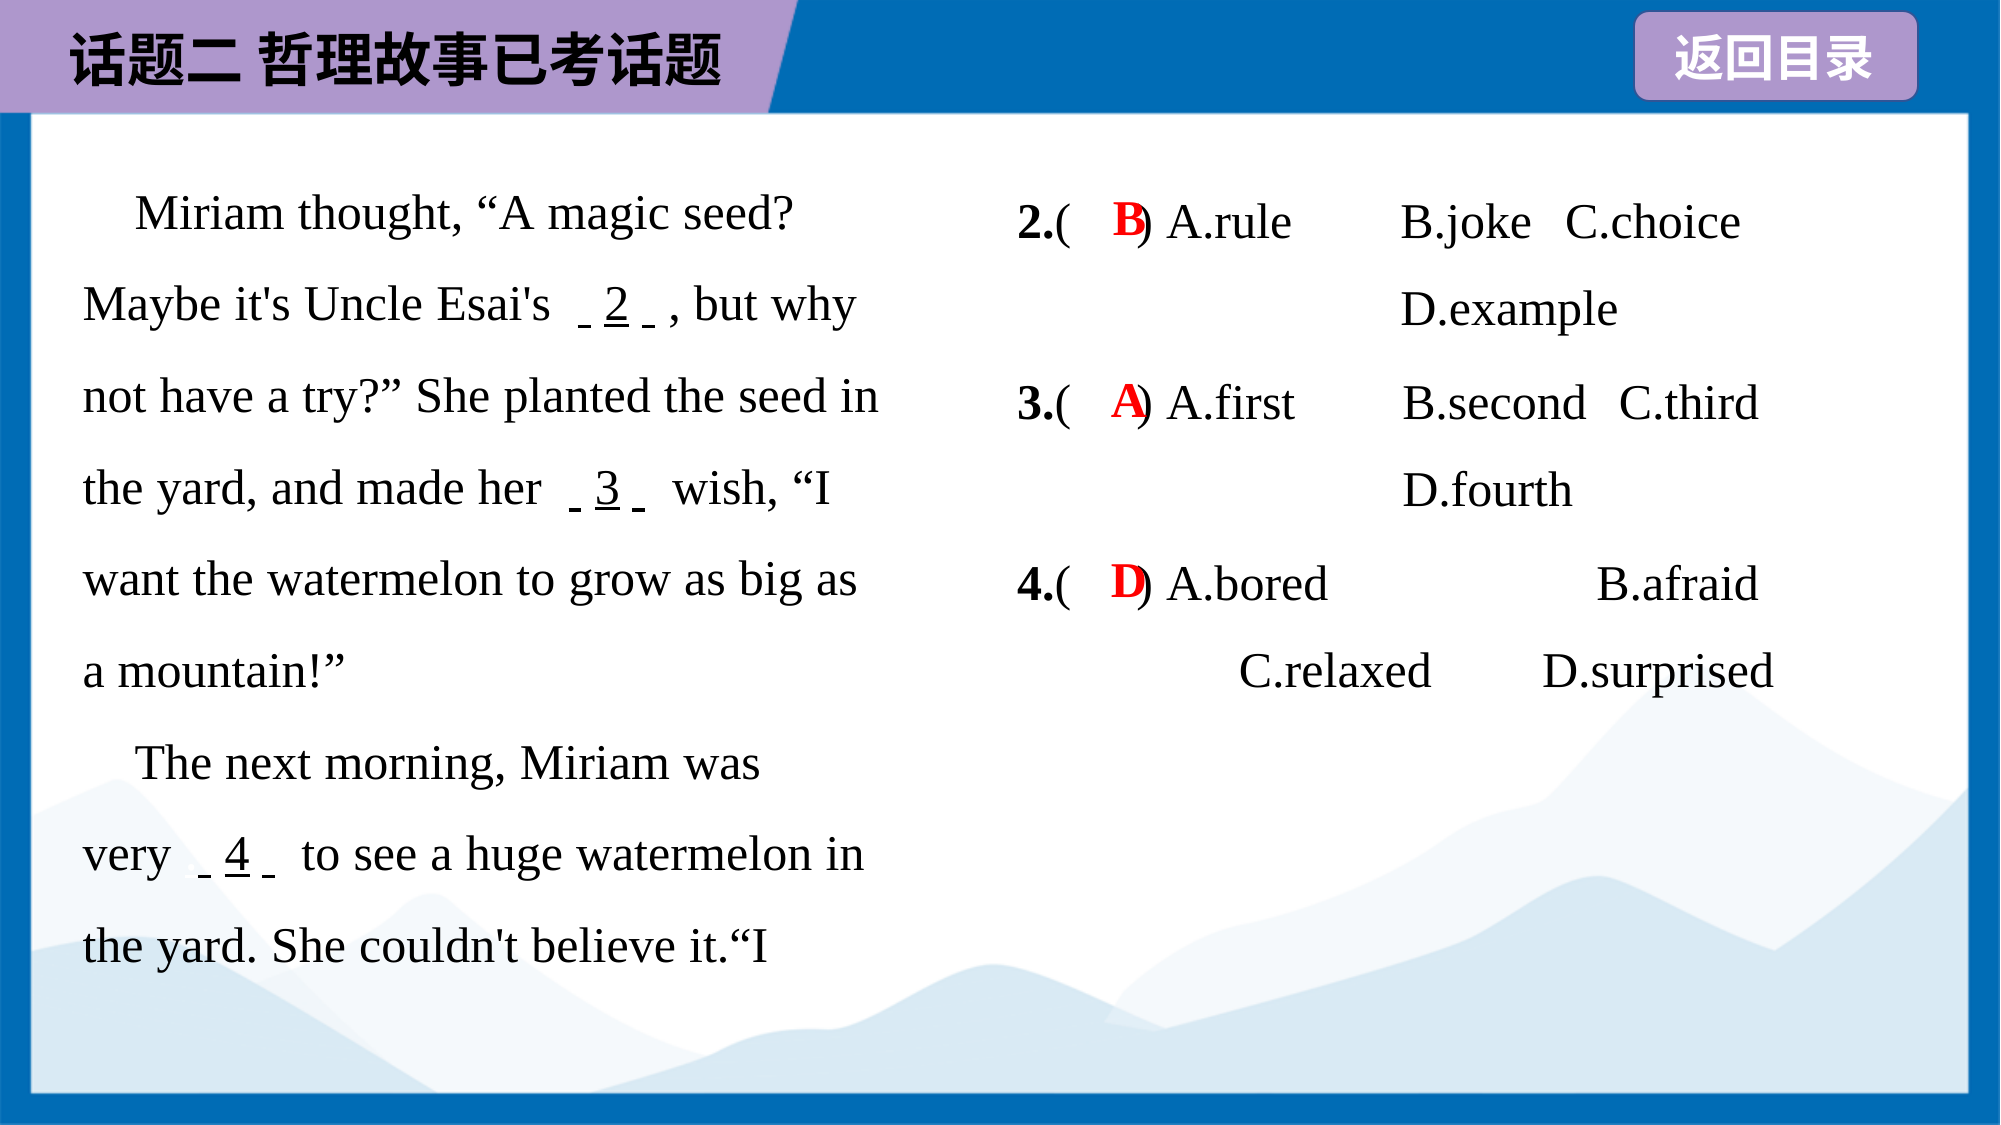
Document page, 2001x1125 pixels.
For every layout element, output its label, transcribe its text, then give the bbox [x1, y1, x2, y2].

text_box 2.( ) A.rule B.joke C.choice D.example [1016, 156, 1919, 327]
text_box 4.( ) A.bored B.afraid C.relaxed D.surprised [1016, 518, 1919, 689]
text_box B [1094, 158, 1165, 237]
text_box 3.( ) A.first B.second C.third D.fourth [1016, 337, 1919, 508]
text_box A [1092, 339, 1165, 418]
text_box Miriam thought, “A magic seed? Maybe it's Uncle Esai's . .2. ., but why not have a try?” She planted the seed in the yard, and made her . .3. . wish, “I want the watermelon to grow as big as a mountain!” The next morning, Miriam was very . .4. . to see a huge watermelon in the yard. She couldn't believe it.“I [82, 147, 984, 973]
text_box D [1092, 520, 1165, 599]
picture [0, 0, 2000, 1125]
